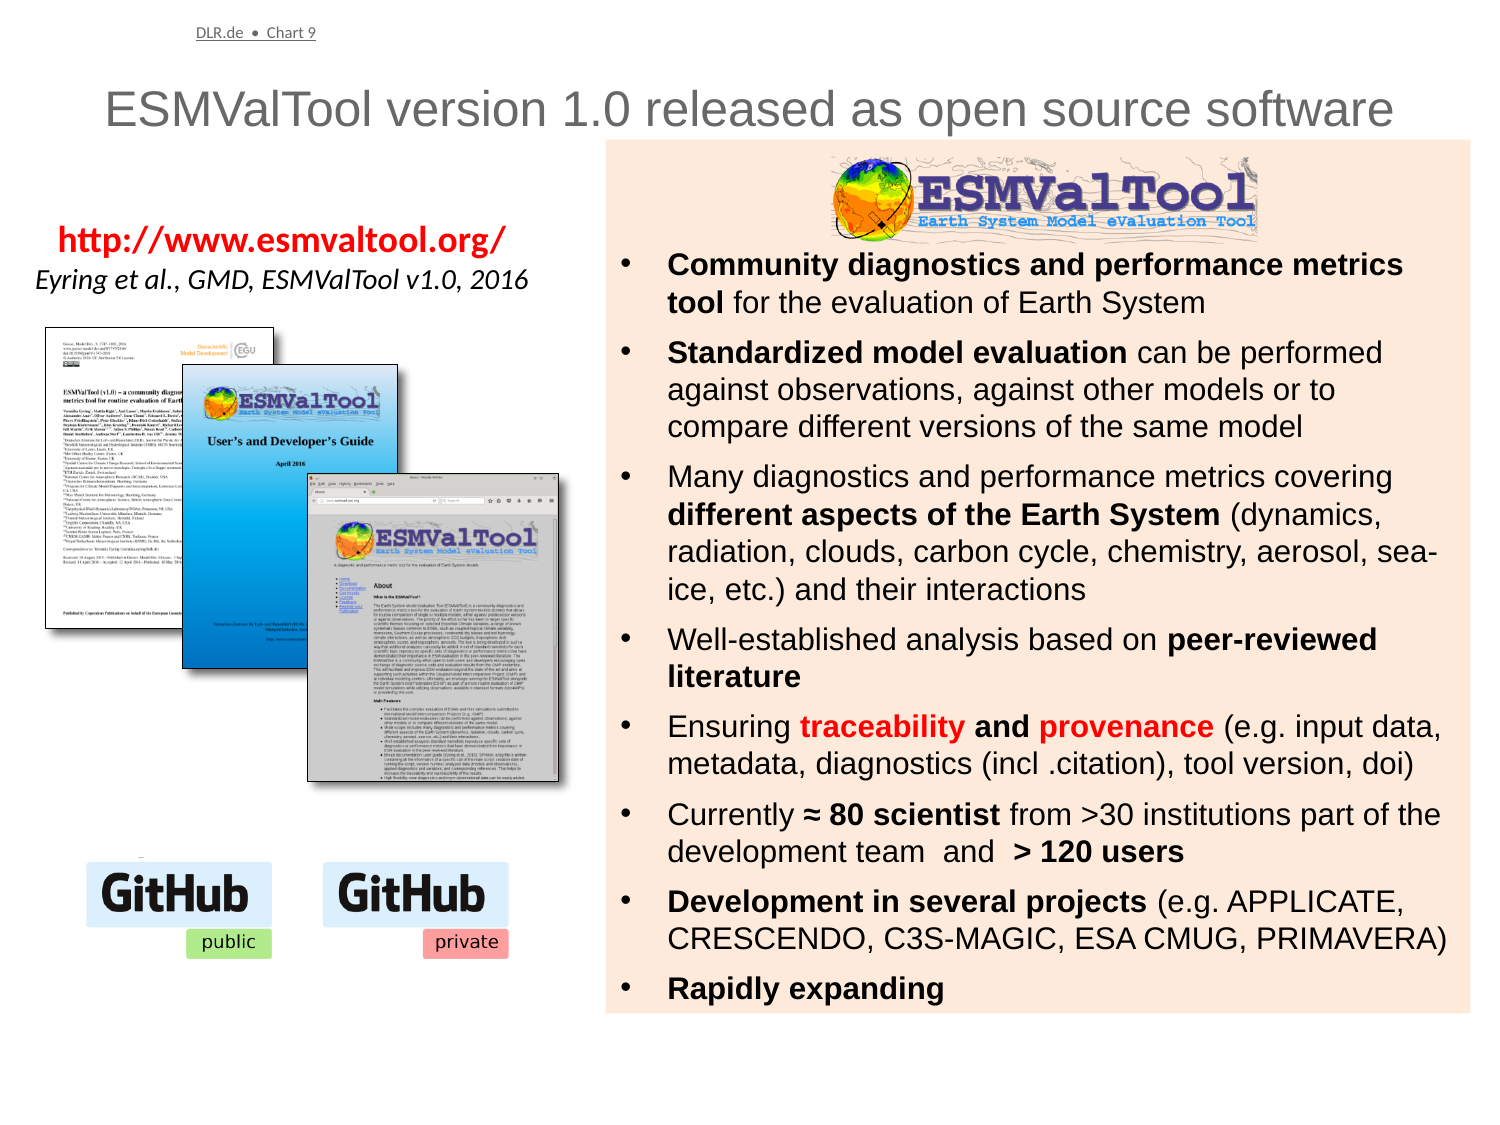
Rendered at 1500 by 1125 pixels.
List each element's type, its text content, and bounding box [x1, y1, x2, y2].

picture [45, 327, 559, 782]
slide_number DLR.de • Chart 9 [79, 20, 332, 43]
text_box http://www.esmvaltool.org/ Eyring et al., GMD, ESMValTool v1.0, 2016 [5, 208, 558, 303]
picture [289, 857, 563, 962]
title ESMValTool version 1.0 released as open source software [0, 64, 1500, 149]
text_box Community diagnostics and performance metrics tool for the evaluation of Earth System Standardized model evaluation can be performed against observations, against other models or to compare different versions of the same model Many diagnostics and performance metrics covering different aspects of the Earth System (dynamics, radiation, clouds, carbon cycle, chemistry, aerosol, sea-ice, etc.) and their interactions Well-established analysis based on peer-reviewed literature Ensuring traceability and provenance (e.g. input data, metadata, diagnostics (incl .citation), tool version, doi) Currently ≈ 80 scientist from >30 institutions part of the development team and > 120 users Development in several projects (e.g. APPLICATE, CRESCENDO, C3S-MAGIC, ESA CMUG, PRIMAVERA) Rapidly expanding [605, 139, 1471, 1014]
picture [60, 857, 283, 962]
picture [830, 156, 1259, 244]
